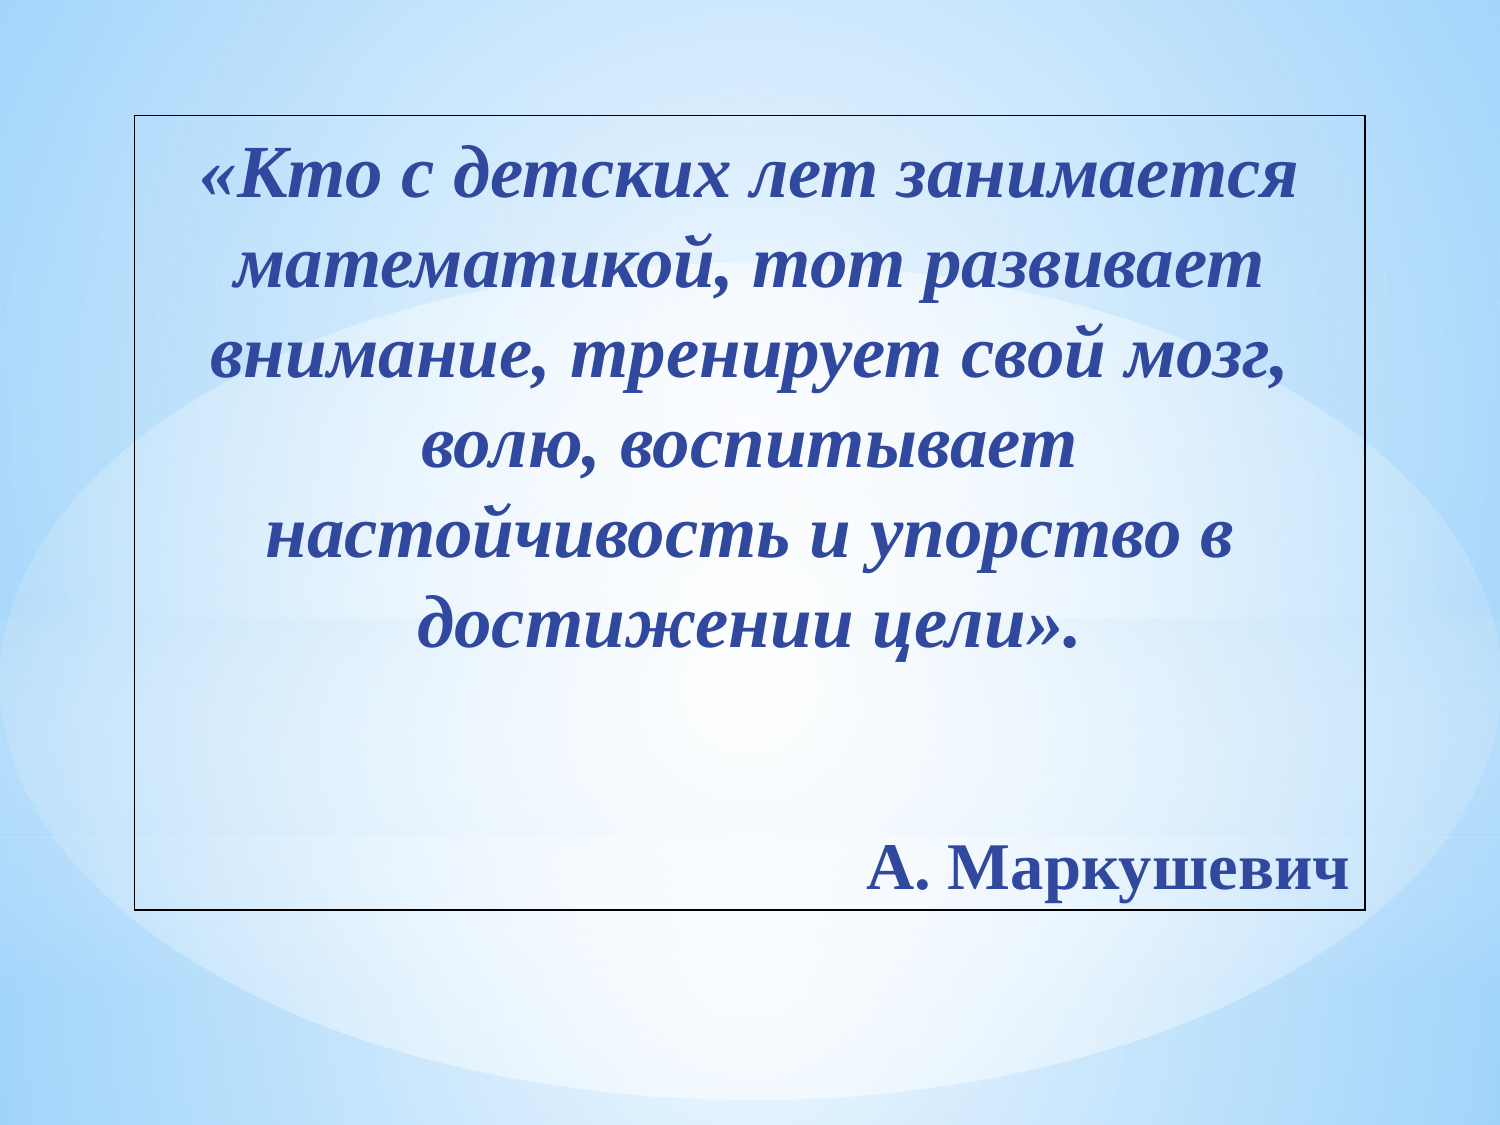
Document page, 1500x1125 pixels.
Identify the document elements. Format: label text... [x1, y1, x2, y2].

text_box «Кто с детских лет занимается математикой, тот развивает внимание, тренирует свой мозг, волю, воспитывает настойчивость и упорство в достижении цели». А. Маркушевич [134, 115, 1366, 911]
